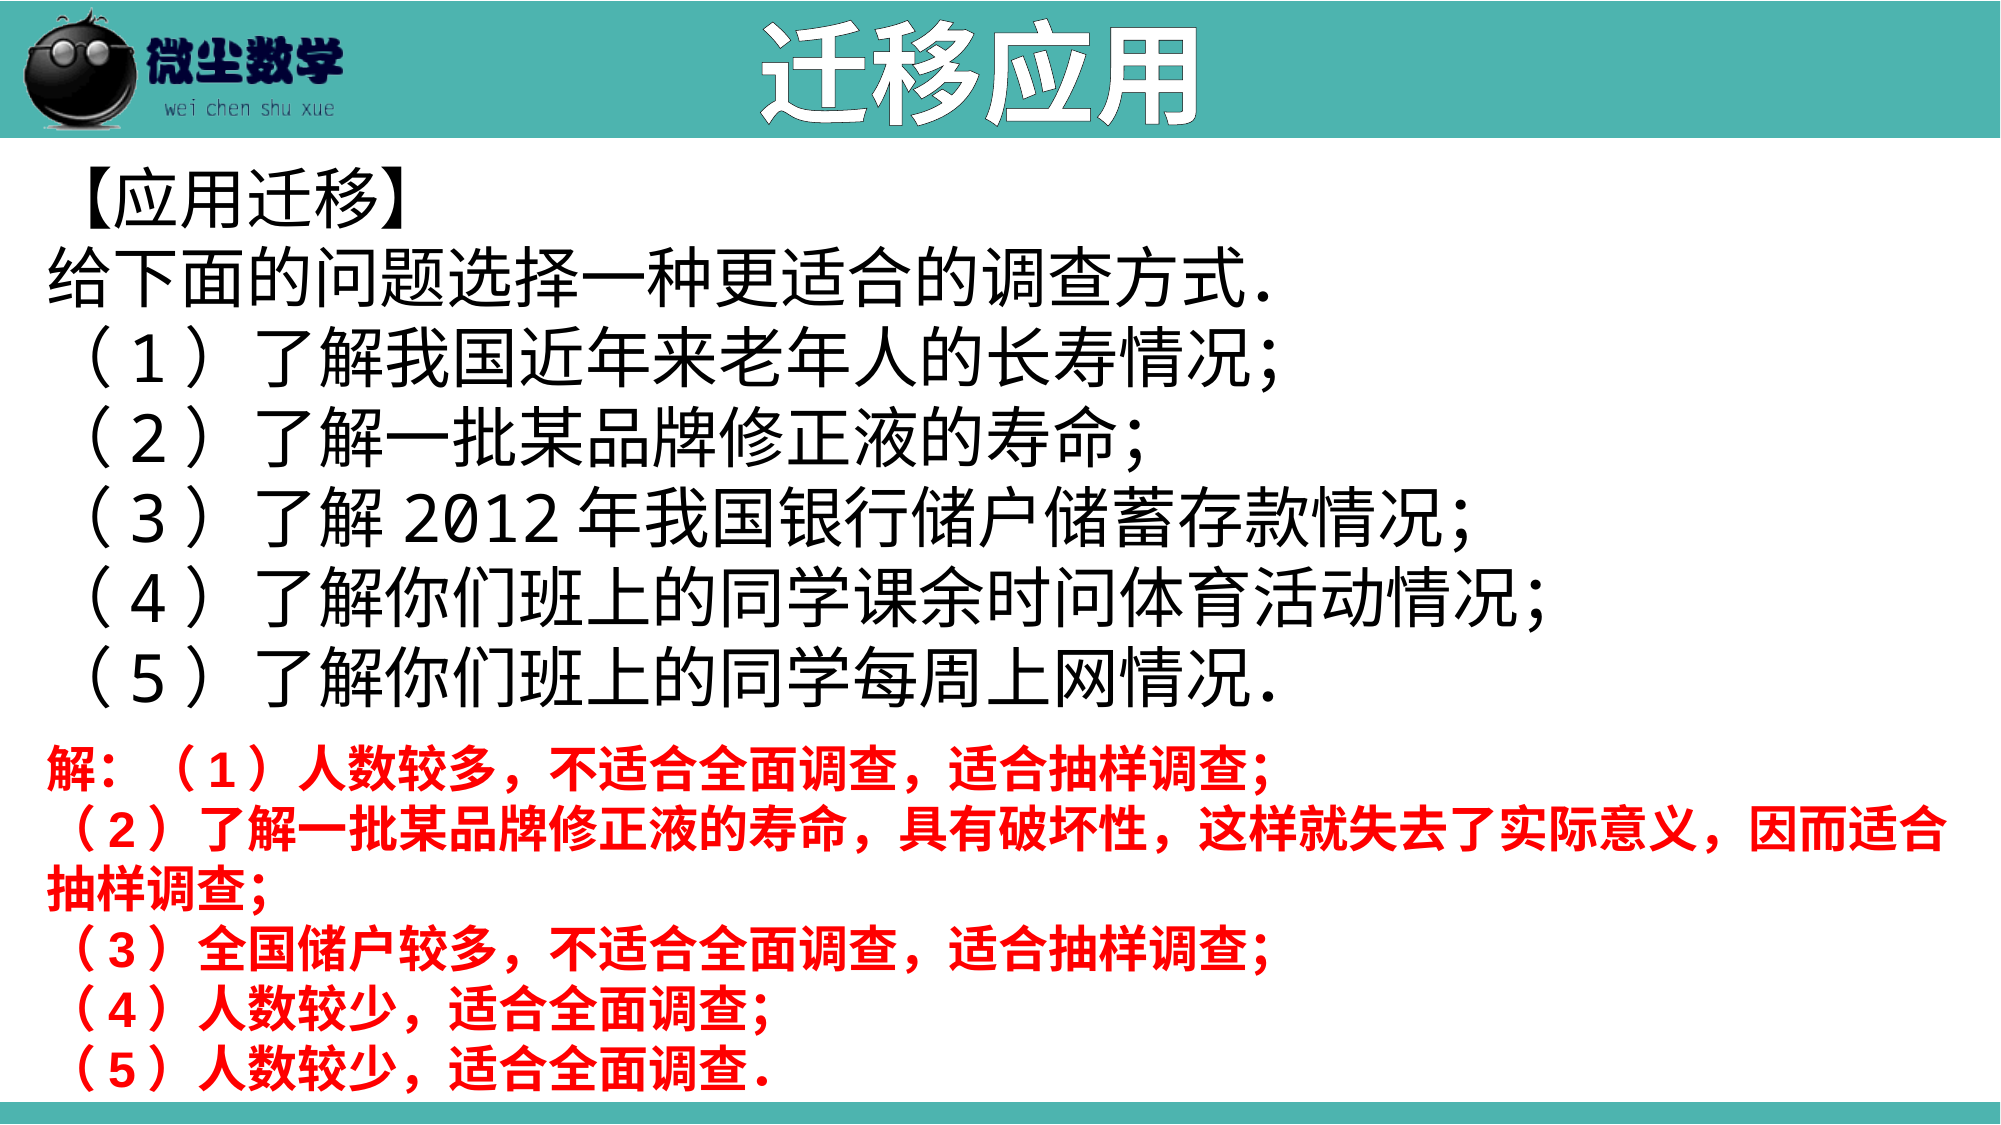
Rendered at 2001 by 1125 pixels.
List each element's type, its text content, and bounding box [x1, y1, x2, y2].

text_box 迁移应用 [742, 0, 1223, 146]
picture [0, 1, 2001, 1124]
text_box 【应用迁移】 给下面的问题选择一种更适合的调查方式． （1）了解我国近年来老年人的长寿情况； （2）了解一批某品牌修正液的寿命； （3）了解2012年我国银行储户储蓄存款情况； （4）了解你们班上的同学课余时问体育活动情况； （5）了解你们班上的同学每周上网情况． [31, 148, 1827, 724]
text_box 解：（1）人数较多，不适合全面调查，适合抽样调查； （2）了解一批某品牌修正液的寿命，具有破坏性，这样就失去了实际意义，因而适合抽样调查； （3）全国储户较多，不适合全面调查，适合抽样调查； （4）人数较少，适合全面调查； （5）人数较少，适合全面调查． [31, 729, 1977, 1105]
